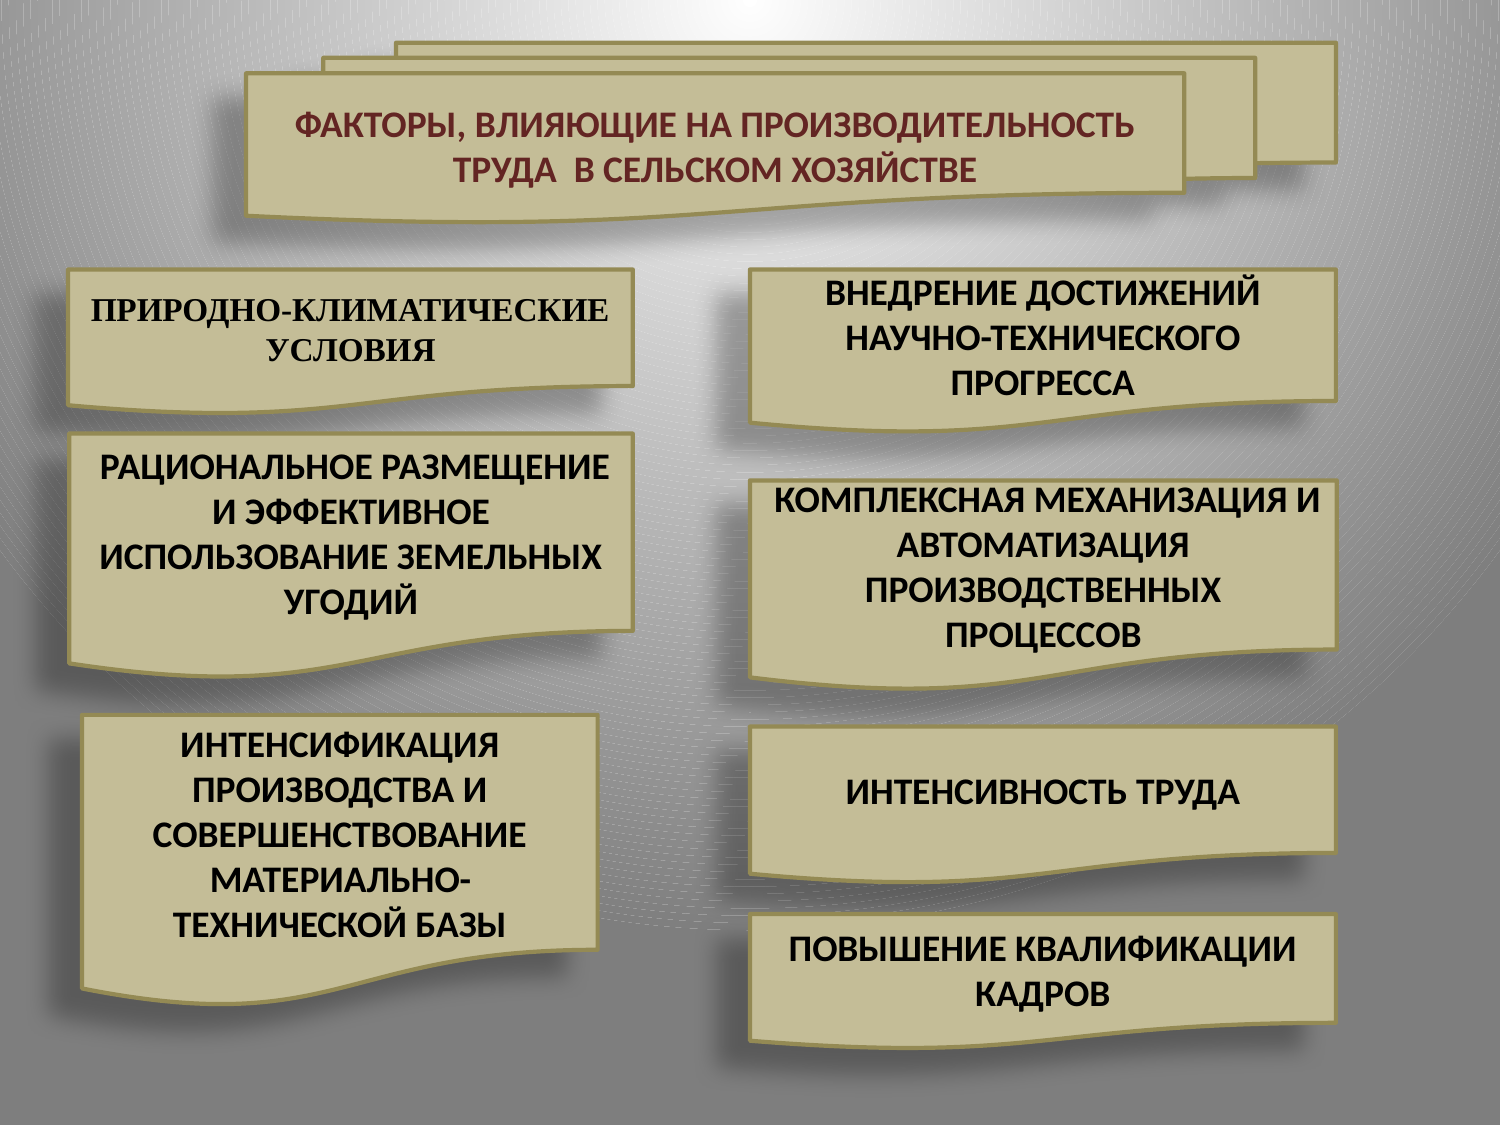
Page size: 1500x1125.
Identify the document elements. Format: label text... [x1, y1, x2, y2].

text_box КОМПЛЕКСНАЯ МЕХАНИЗАЦИЯ И АВТОМАТИЗАЦИЯ ПРОИЗВОДСТВЕННЫХ ПРОЦЕССОВ [747, 478, 1339, 691]
text_box ПРИРОДНО-КЛИМАТИЧЕСКИЕ УСЛОВИЯ [65, 267, 635, 416]
text_box ИНТЕНСИФИКАЦИЯ ПРОИЗВОДСТВА И СОВЕРШЕНСТВОВАНИЕ МАТЕРИАЛЬНО-ТЕХНИЧЕСКОЙ БАЗЫ [79, 712, 600, 1007]
text_box ФАКТОРЫ, ВЛИЯЮЩИЕ НА ПРОИЗВОДИТЕЛЬНОСТЬ ТРУДА В СЕЛЬСКОМ ХОЗЯЙСТВЕ [243, 40, 1339, 225]
text_box ПОВЫШЕНИЕ КВАЛИФИКАЦИИ КАДРОВ [747, 911, 1338, 1051]
text_box ИНТЕНСИВНОСТЬ ТРУДА [747, 724, 1338, 885]
text_box ВНЕДРЕНИЕ ДОСТИЖЕНИЙ НАУЧНО-ТЕХНИЧЕСКОГО ПРОГРЕССА [747, 267, 1338, 434]
text_box РАЦИОНАЛЬНОЕ РАЗМЕЩЕНИЕ И ЭФФЕКТИВНОЕ ИСПОЛЬЗОВАНИЕ ЗЕМЕЛЬНЫХ УГОДИЙ [67, 431, 635, 679]
